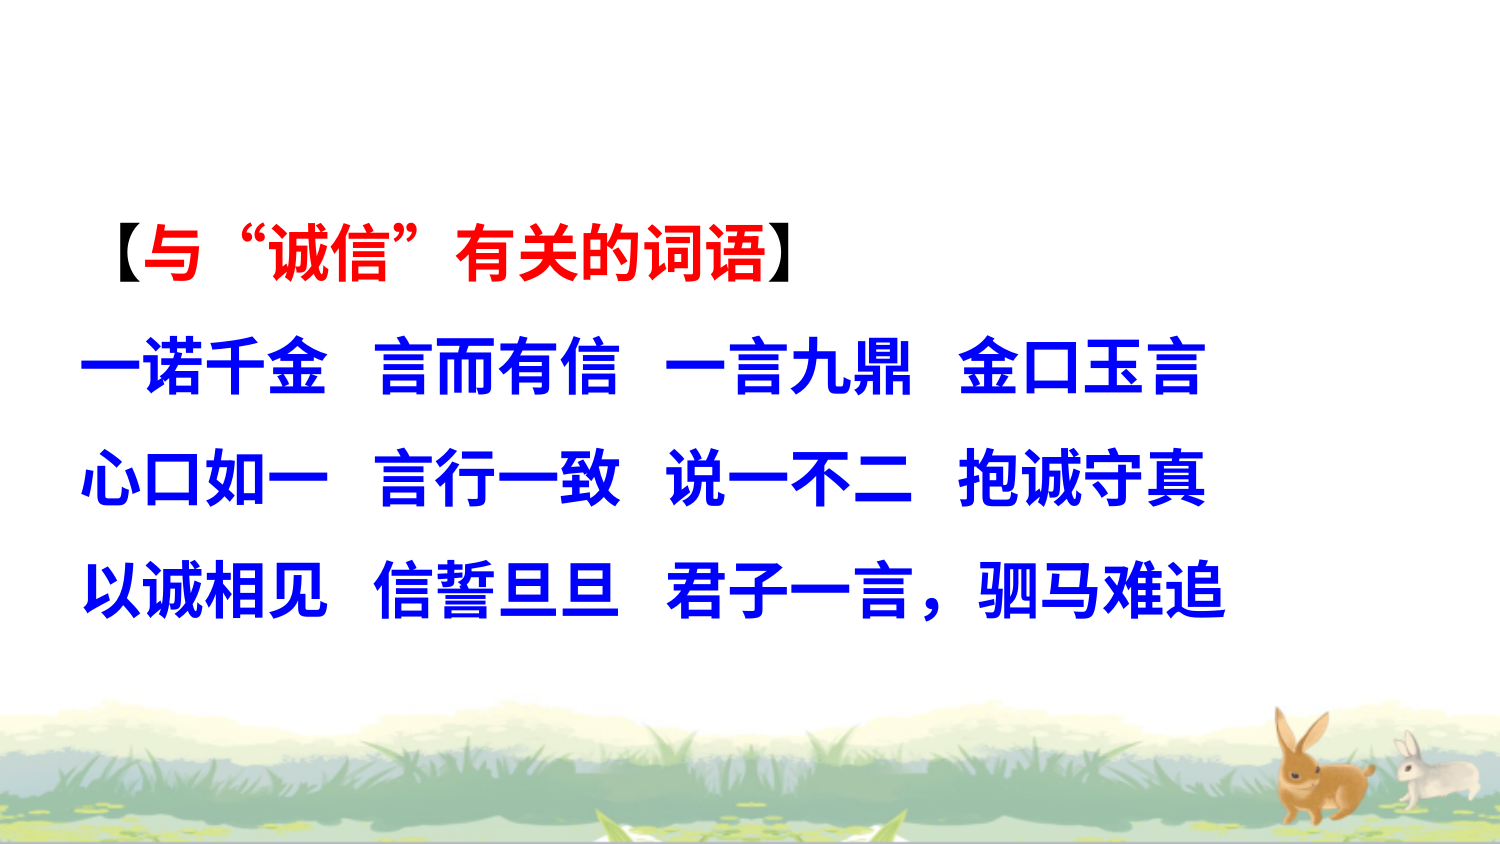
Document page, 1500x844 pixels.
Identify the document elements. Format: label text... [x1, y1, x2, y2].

text_box 【与“诚信”有关的词语】 一诺千金 言而有信 一言九鼎 金口玉言 心口如一 言行一致 说一不二 抱诚守真 以诚相见 信誓旦旦 君子一言，驷马难追 [64, 169, 1436, 634]
picture [0, 0, 1500, 844]
